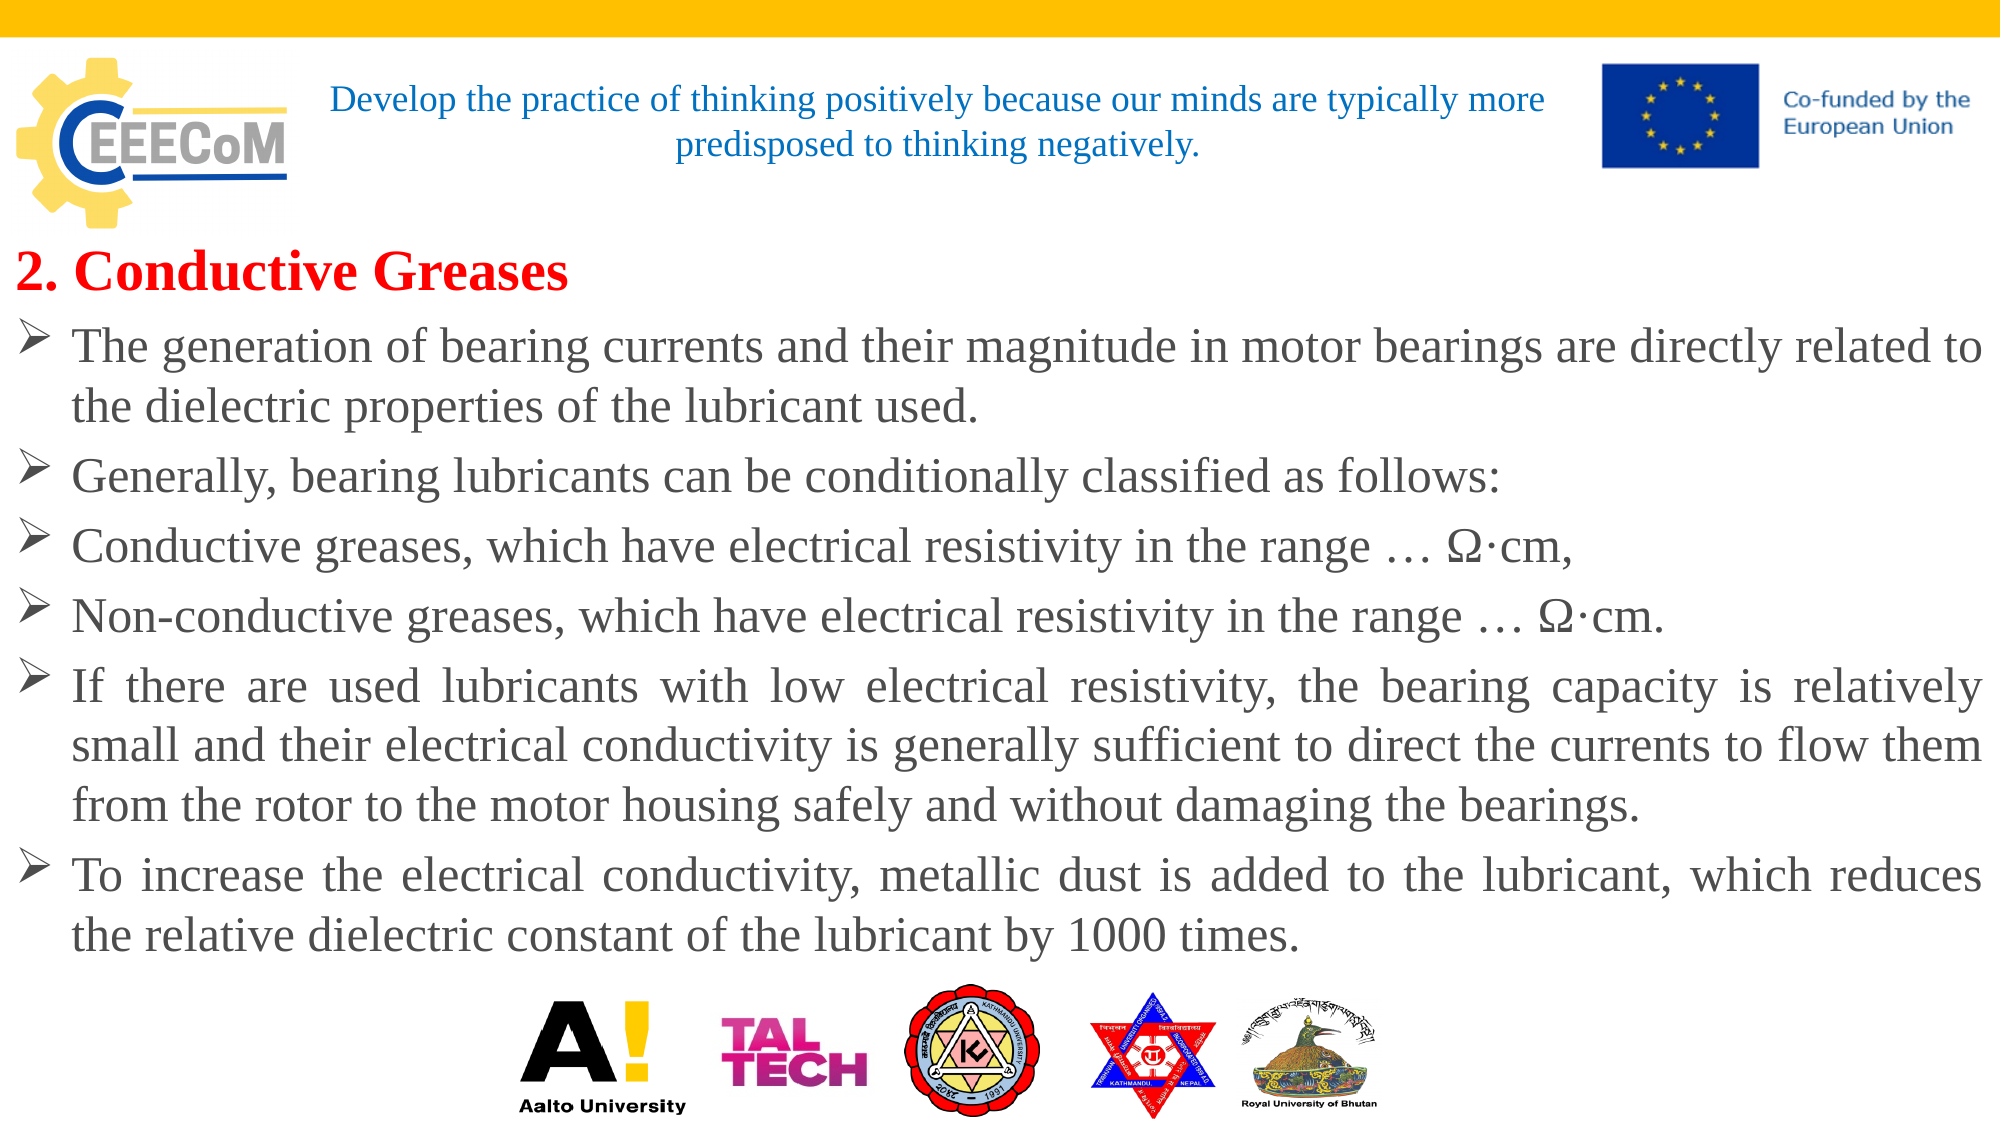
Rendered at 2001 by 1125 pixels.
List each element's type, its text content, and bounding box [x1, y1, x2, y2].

picture [11, 50, 299, 237]
picture [1595, 46, 2000, 181]
title Develop the practice of thinking positively because our minds are typically more predisposed to thinking negatively. [312, 37, 1565, 201]
picture [512, 984, 1382, 1125]
